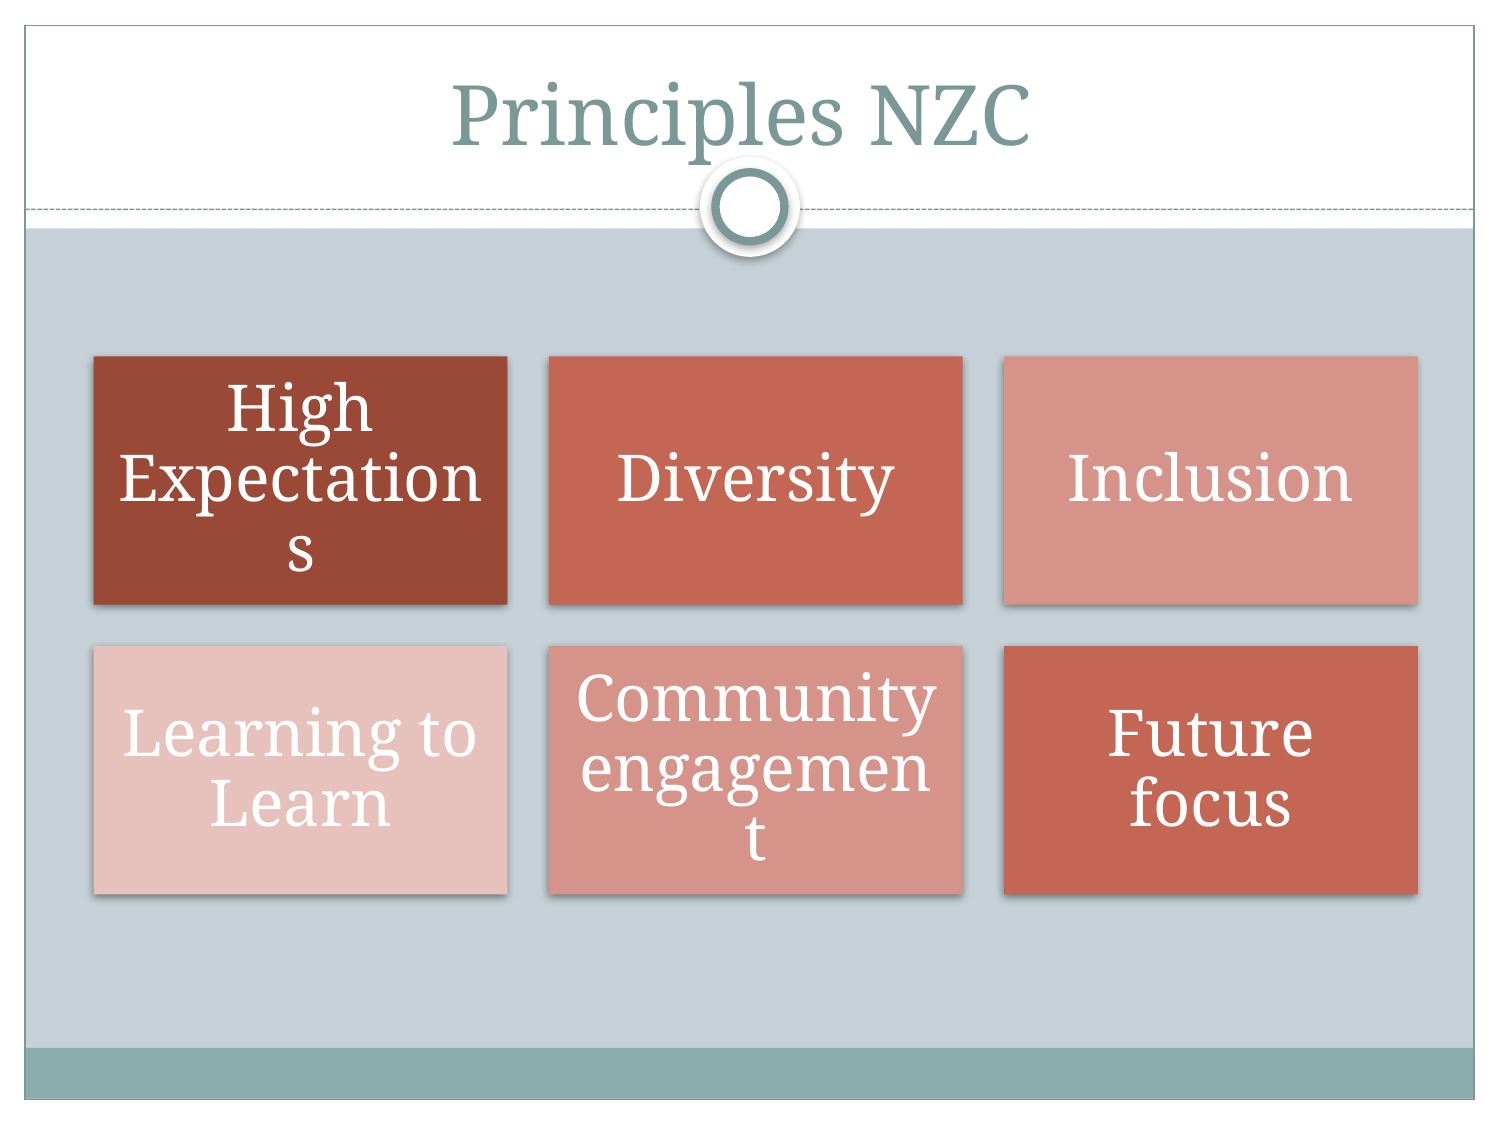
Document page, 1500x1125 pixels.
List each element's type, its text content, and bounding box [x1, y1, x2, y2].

text_box Principles NZC [41, 30, 1442, 170]
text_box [93, 250, 1419, 1001]
